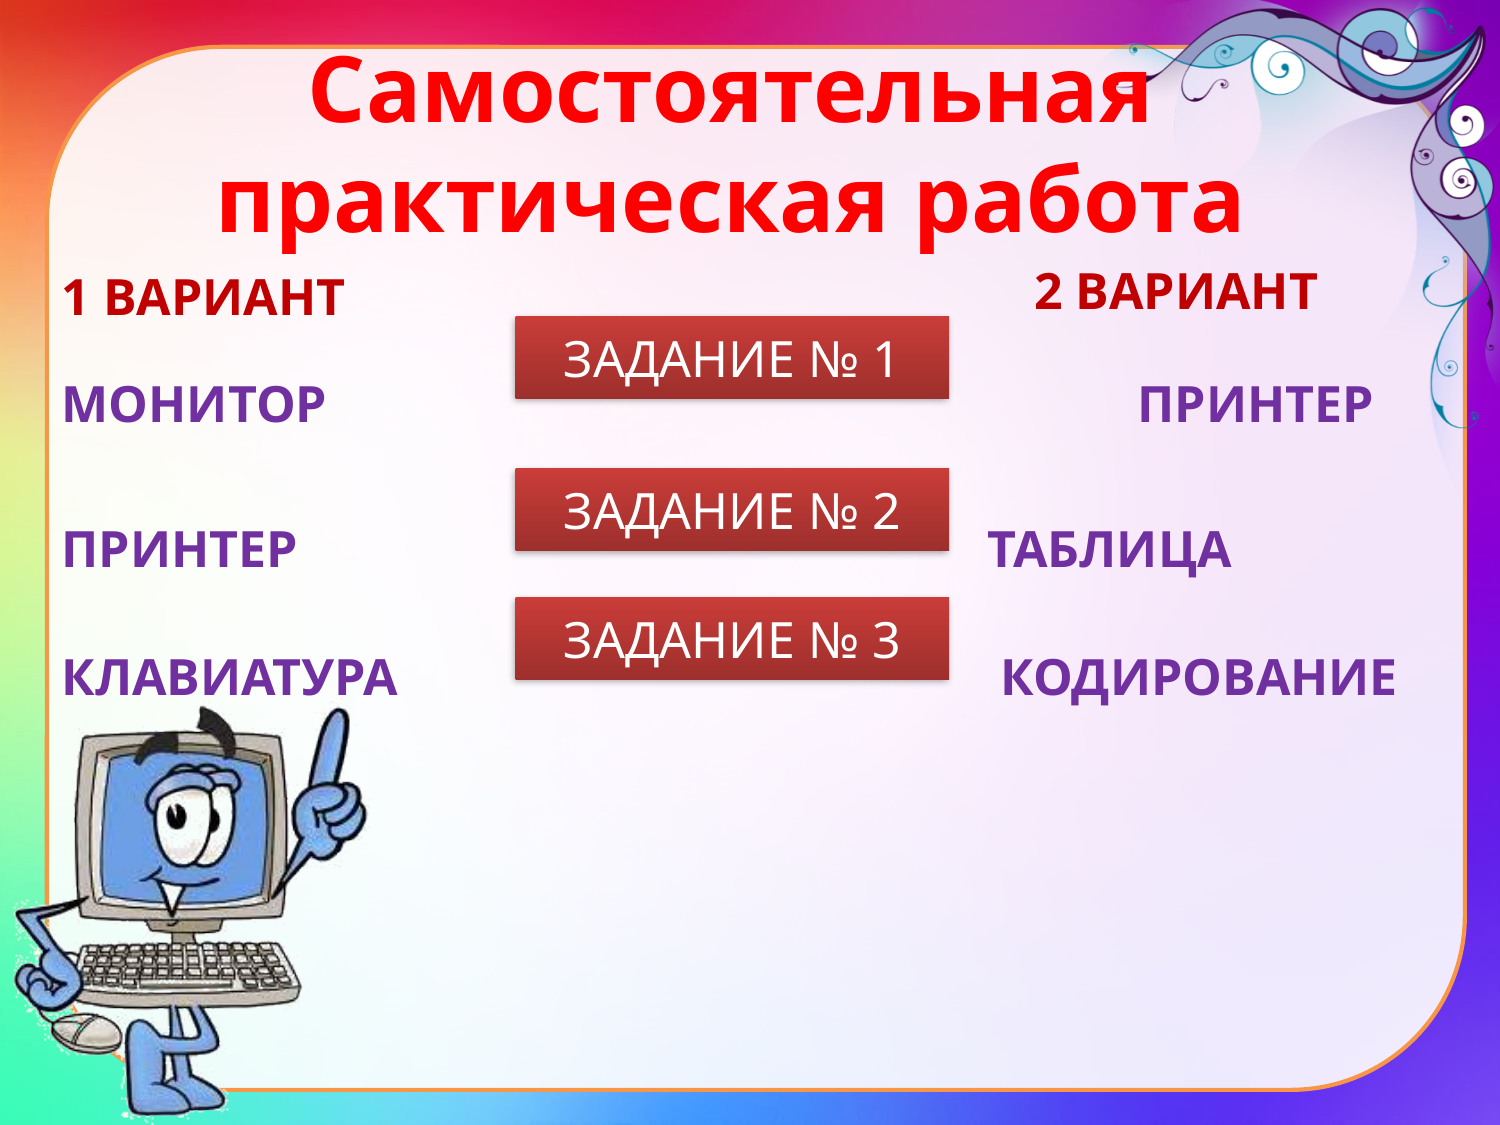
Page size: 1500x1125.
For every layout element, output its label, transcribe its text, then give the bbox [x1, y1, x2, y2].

text_box 2 ВАРИАНТ [1019, 252, 1430, 328]
text_box МОНИТОР ПРИНТЕР [46, 304, 1454, 440]
text_box 1 ВАРИАНТ [46, 257, 457, 333]
text_box Самостоятельная практическая работа [56, 23, 1407, 272]
picture [0, 0, 1500, 1125]
text_box КЛАВИАТУРА КОДИРОВАНИЕ [46, 578, 1465, 714]
text_box ЗАДАНИЕ № 3 [515, 597, 950, 680]
text_box ЗАДАНИЕ № 2 [515, 468, 950, 551]
text_box ПРИНТЕР ТАБЛИЦА [46, 449, 1454, 578]
